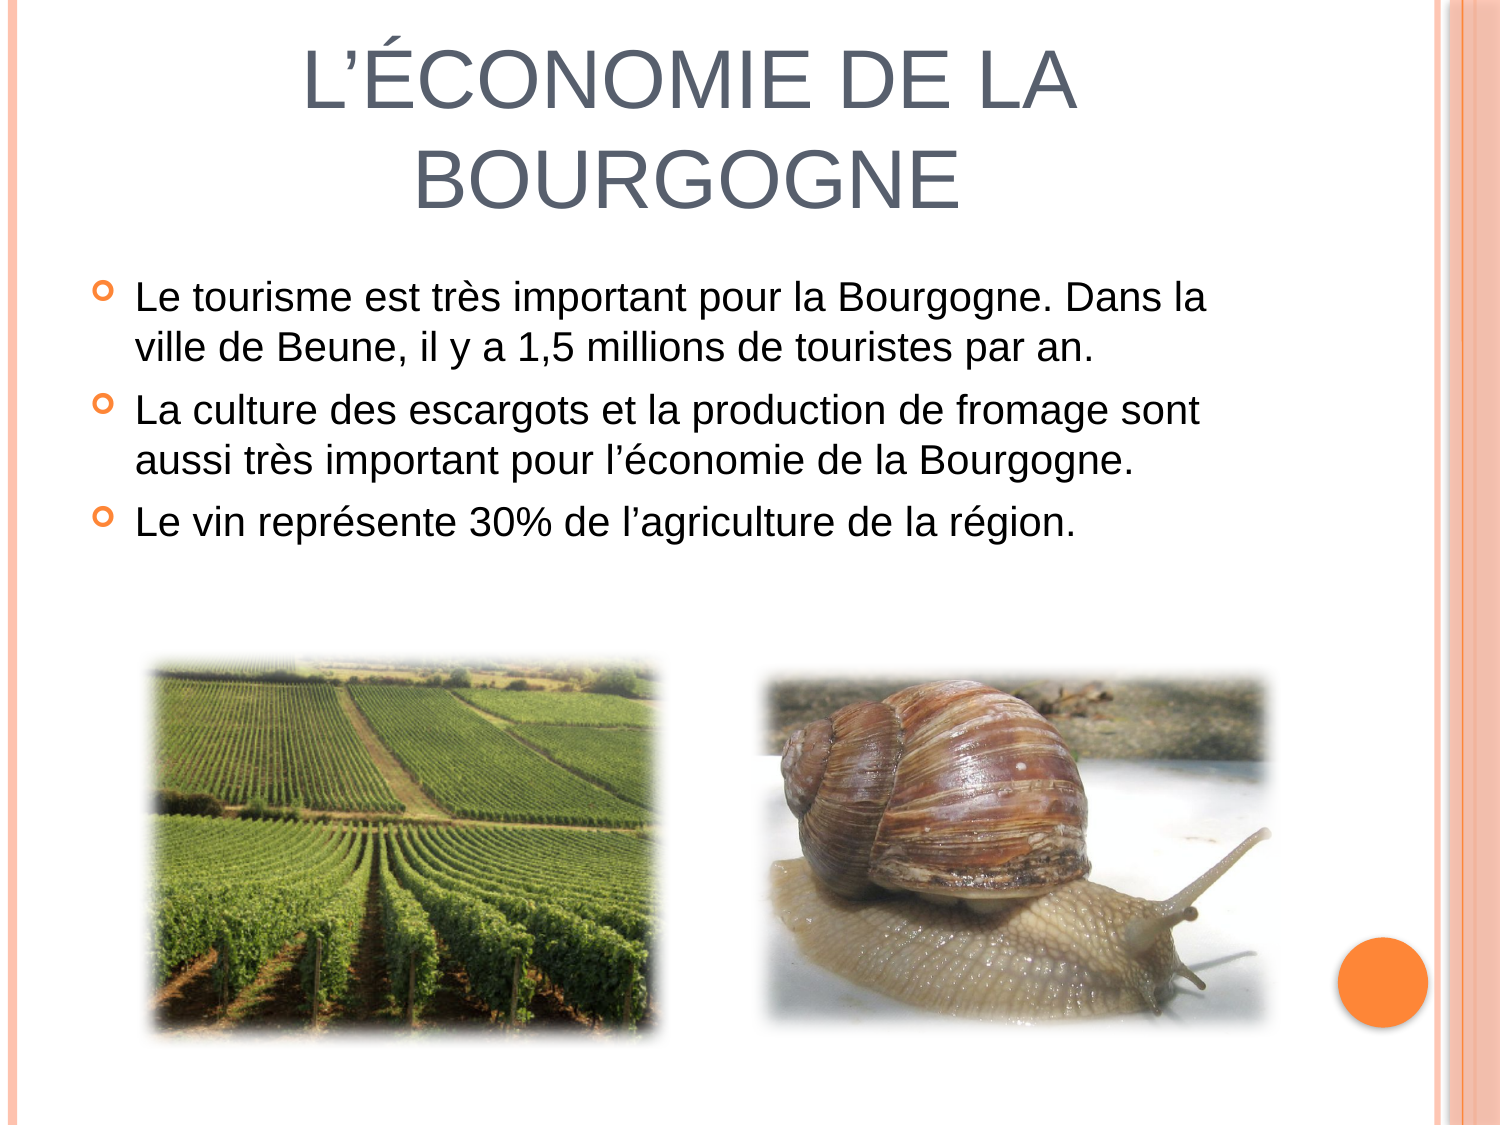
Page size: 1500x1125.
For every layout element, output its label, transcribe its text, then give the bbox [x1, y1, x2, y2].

picture [136, 649, 672, 1051]
picture [749, 661, 1282, 1038]
title L’économie de la Bourgogne [75, 45, 1300, 233]
list Le tourisme est très important pour la Bourgogne. Dans la ville de Beune, il y a 1,5 millions de touristes par an. La culture des escargots et la production de fromage sont aussi très important pour l’économie de la Bourgogne. Le vin représente 30% de l’agriculture de la région. [74, 262, 1301, 1063]
